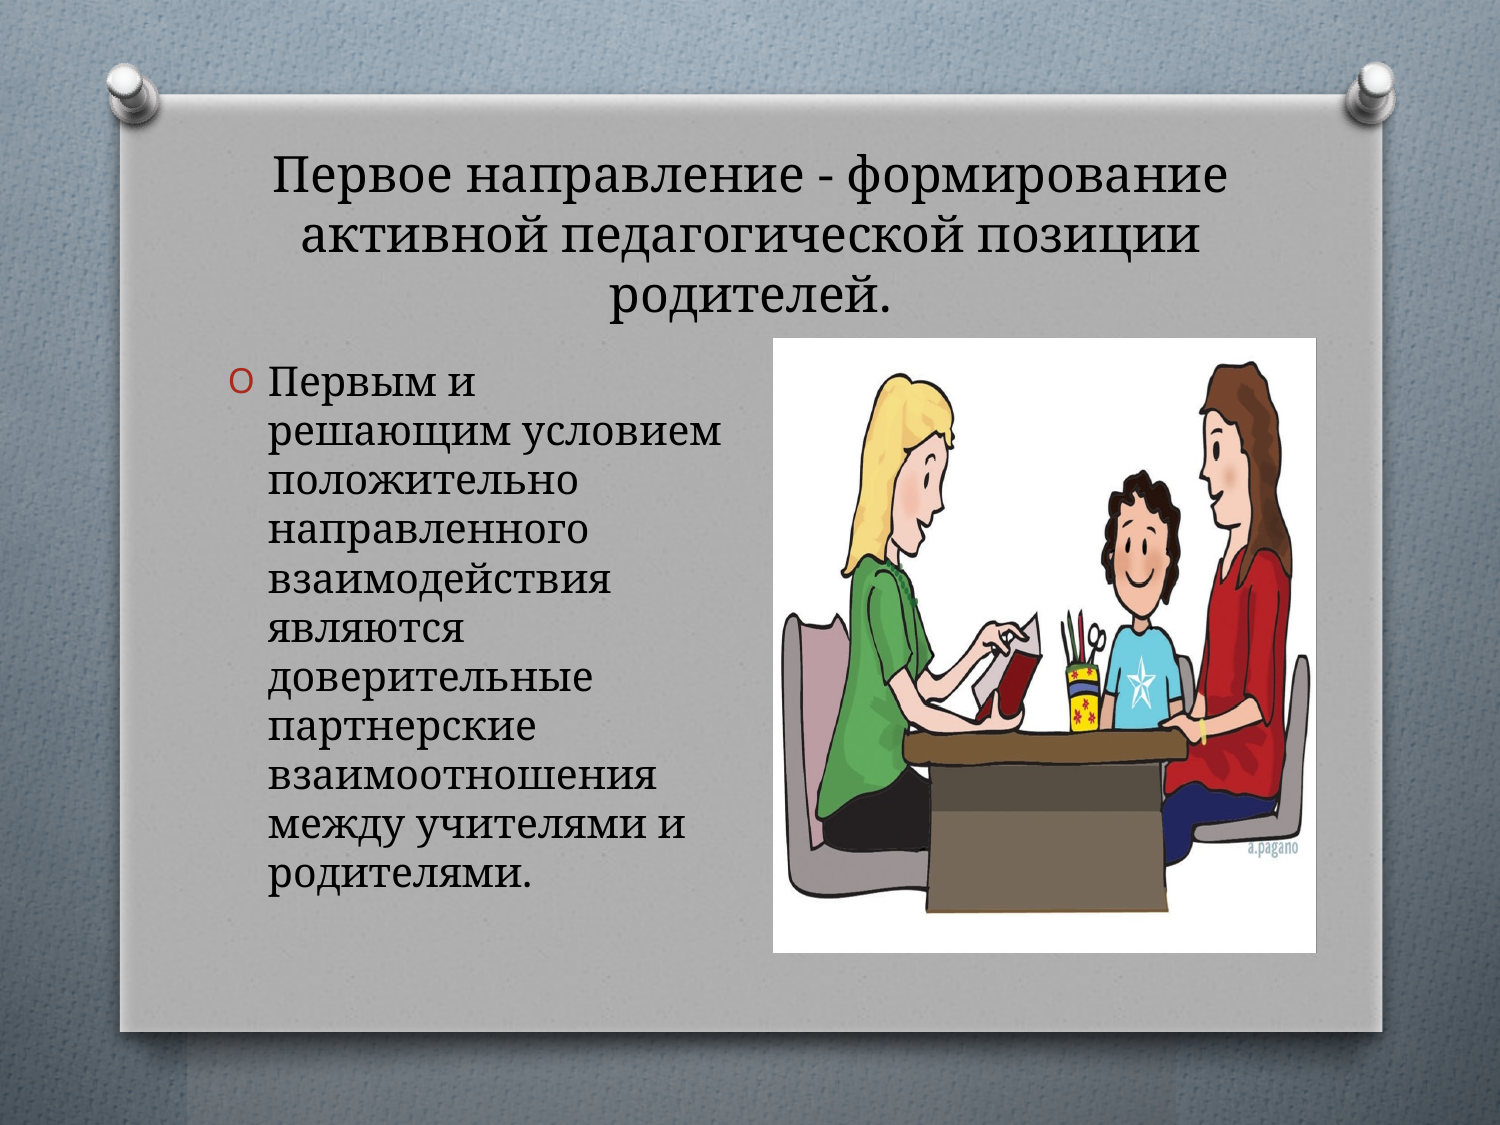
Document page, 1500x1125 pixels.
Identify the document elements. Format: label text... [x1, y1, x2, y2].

picture [773, 337, 1318, 953]
picture [1317, 35, 1439, 156]
title Первое направление - формирование активной педагогической позиции родителей. [179, 134, 1323, 332]
list Первым и решающим условием положительно направленного взаимодействия являются доверительные партнерские взаимоотношения между учителями и родителями. [213, 348, 738, 939]
picture [75, 29, 198, 153]
